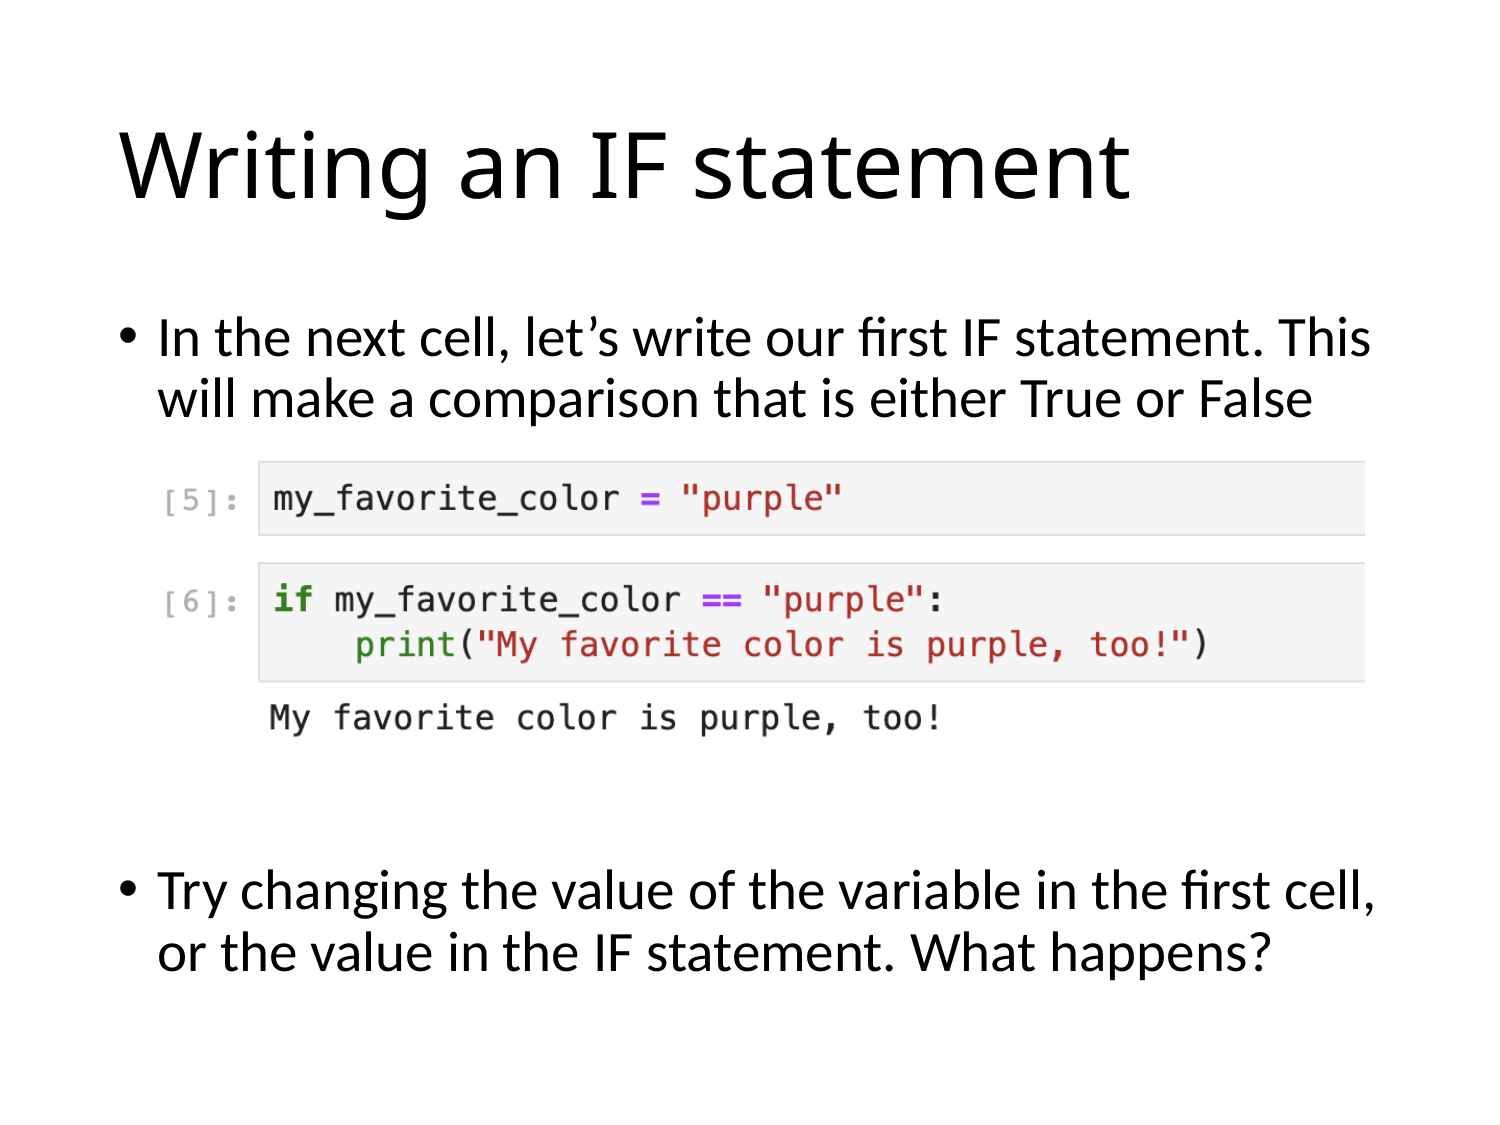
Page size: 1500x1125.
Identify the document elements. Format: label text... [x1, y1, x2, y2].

list In the next cell, let’s write our first IF statement. This will make a comparison that is either True or False Try changing the value of the variable in the first cell, or the value in the IF statement. What happens? [103, 299, 1397, 1014]
picture [135, 442, 1365, 766]
title Writing an IF statement [103, 59, 1397, 278]
